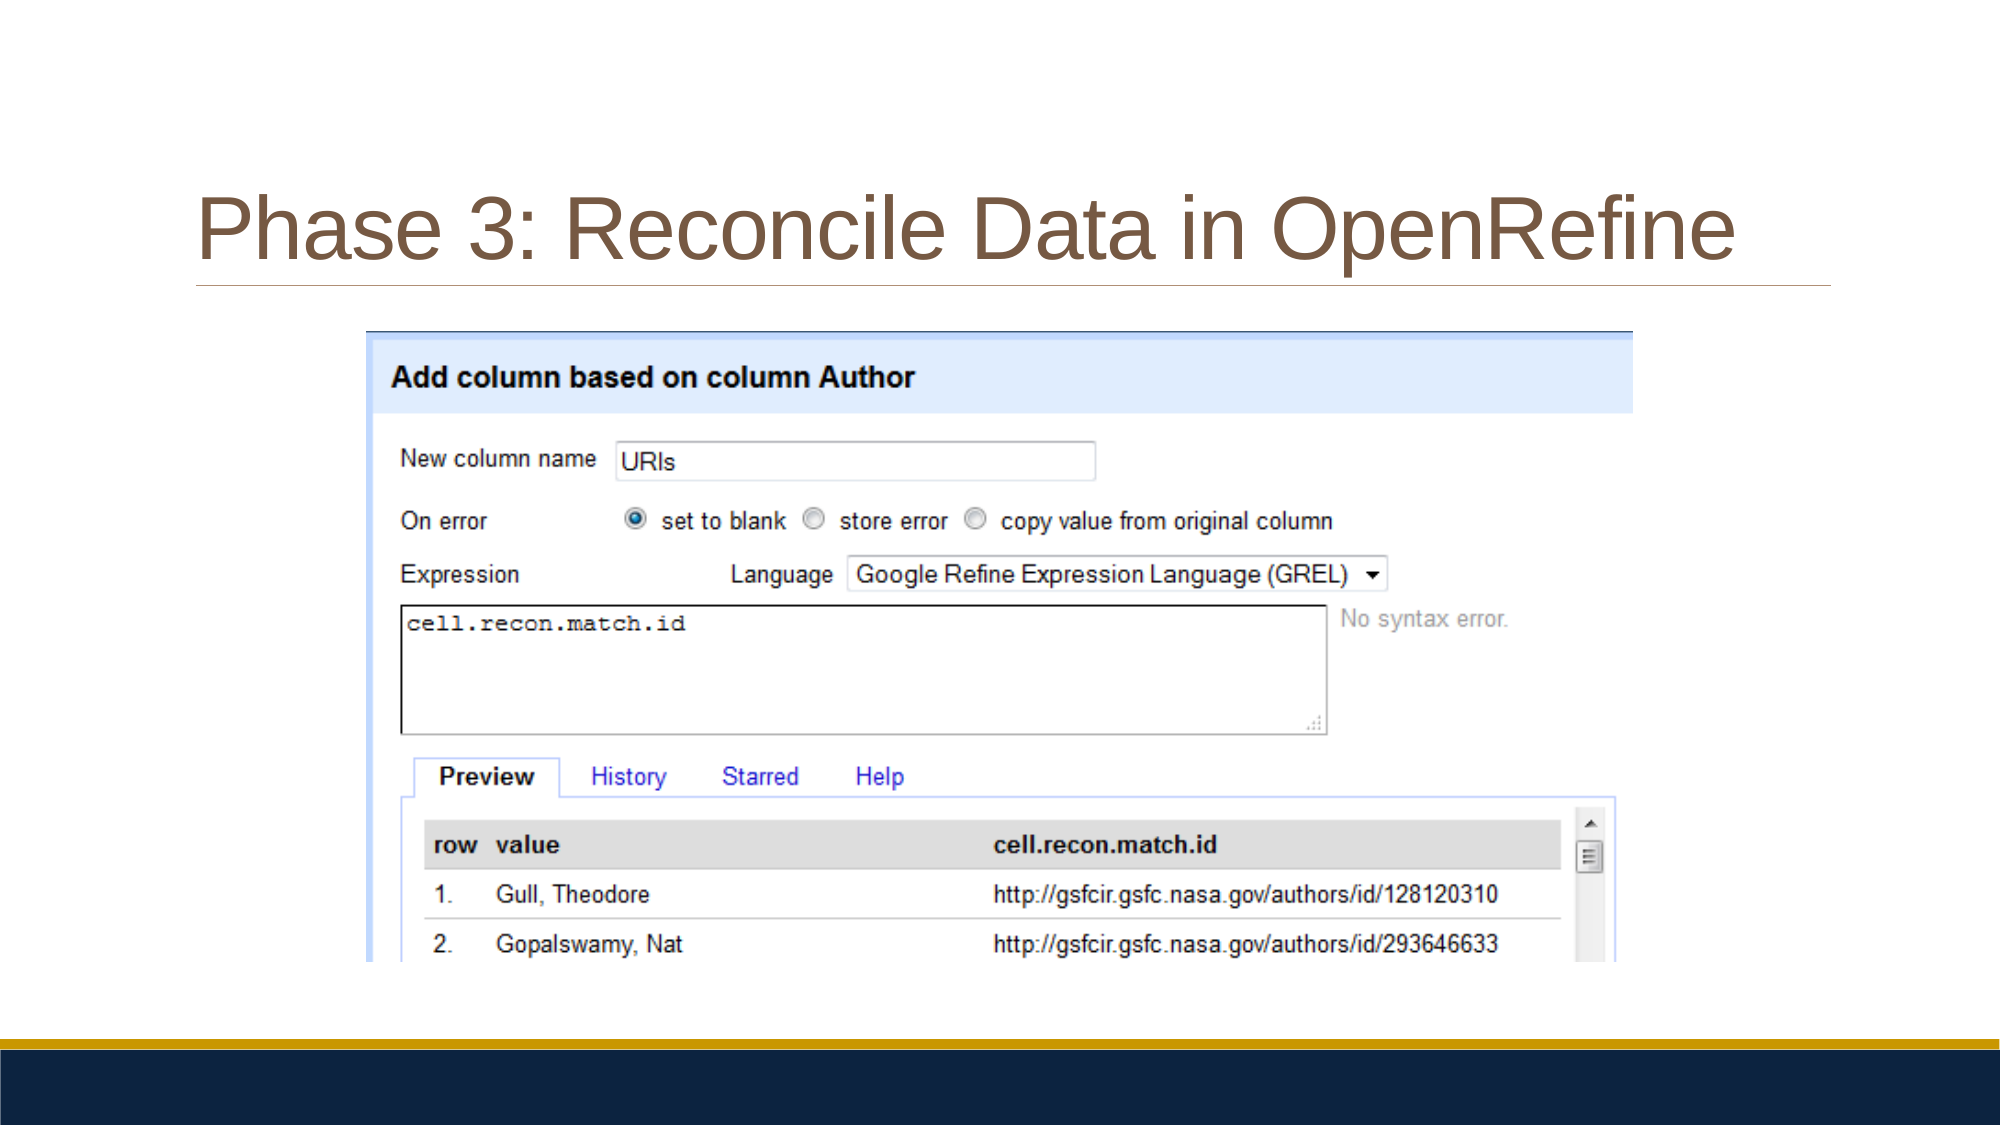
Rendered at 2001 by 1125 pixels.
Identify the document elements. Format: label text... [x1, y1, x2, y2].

title Phase 3: Reconcile Data in OpenRefine [180, 47, 1830, 285]
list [366, 331, 1634, 962]
